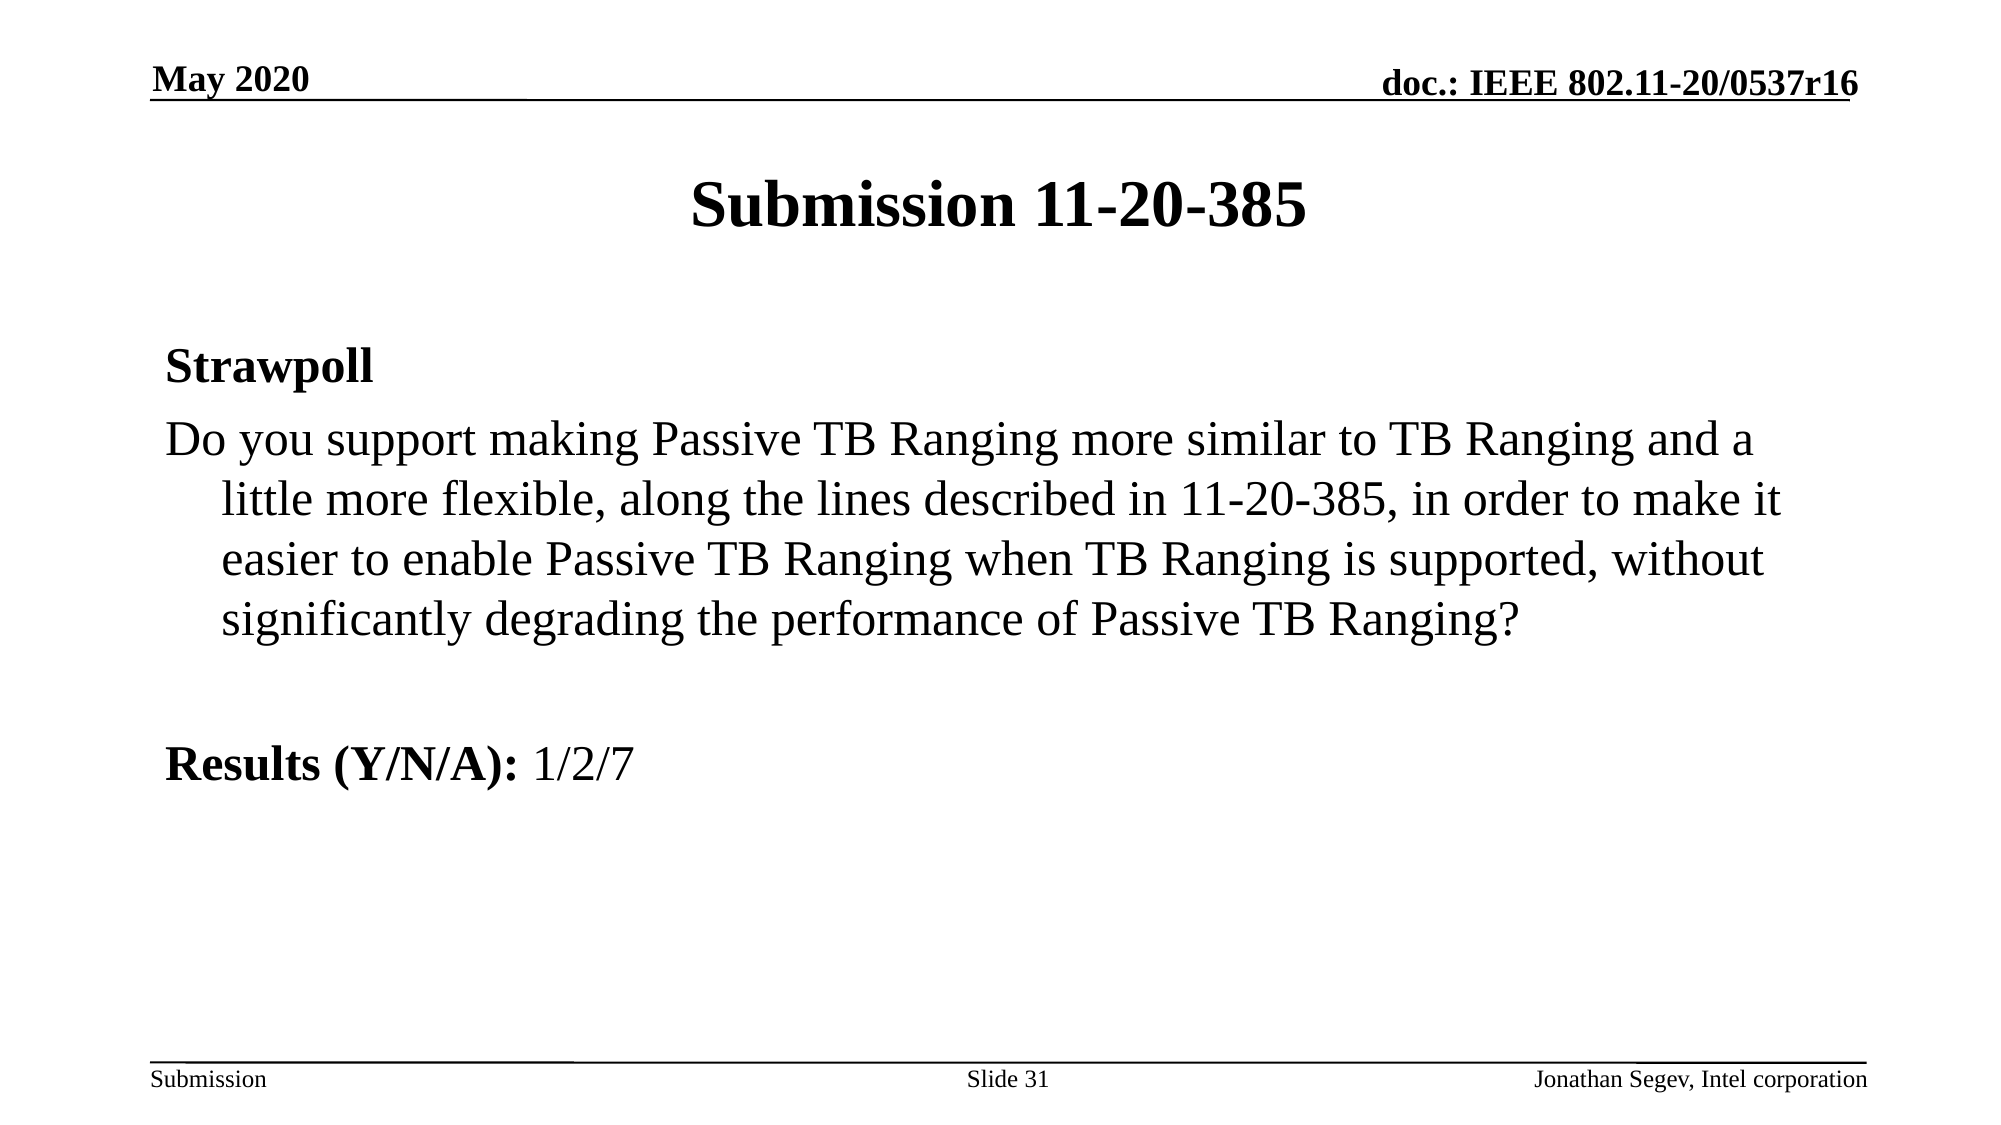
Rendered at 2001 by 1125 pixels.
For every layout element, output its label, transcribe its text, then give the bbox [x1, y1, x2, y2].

list Strawpoll Do you support making Passive TB Ranging more similar to TB Ranging and a little more flexible, along the lines described in 11-20-385, in order to make it easier to enable Passive TB Ranging when TB Ranging is supported, without significantly degrading the performance of Passive TB Ranging? Results (Y/N/A): 1/2/7 [149, 324, 1850, 1000]
footer Jonathan Segev, Intel corporation [1171, 1061, 1869, 1093]
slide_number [152, 54, 563, 100]
title Submission 11-20-385 [149, 112, 1850, 288]
slide_number Slide 31 [950, 1061, 1067, 1123]
